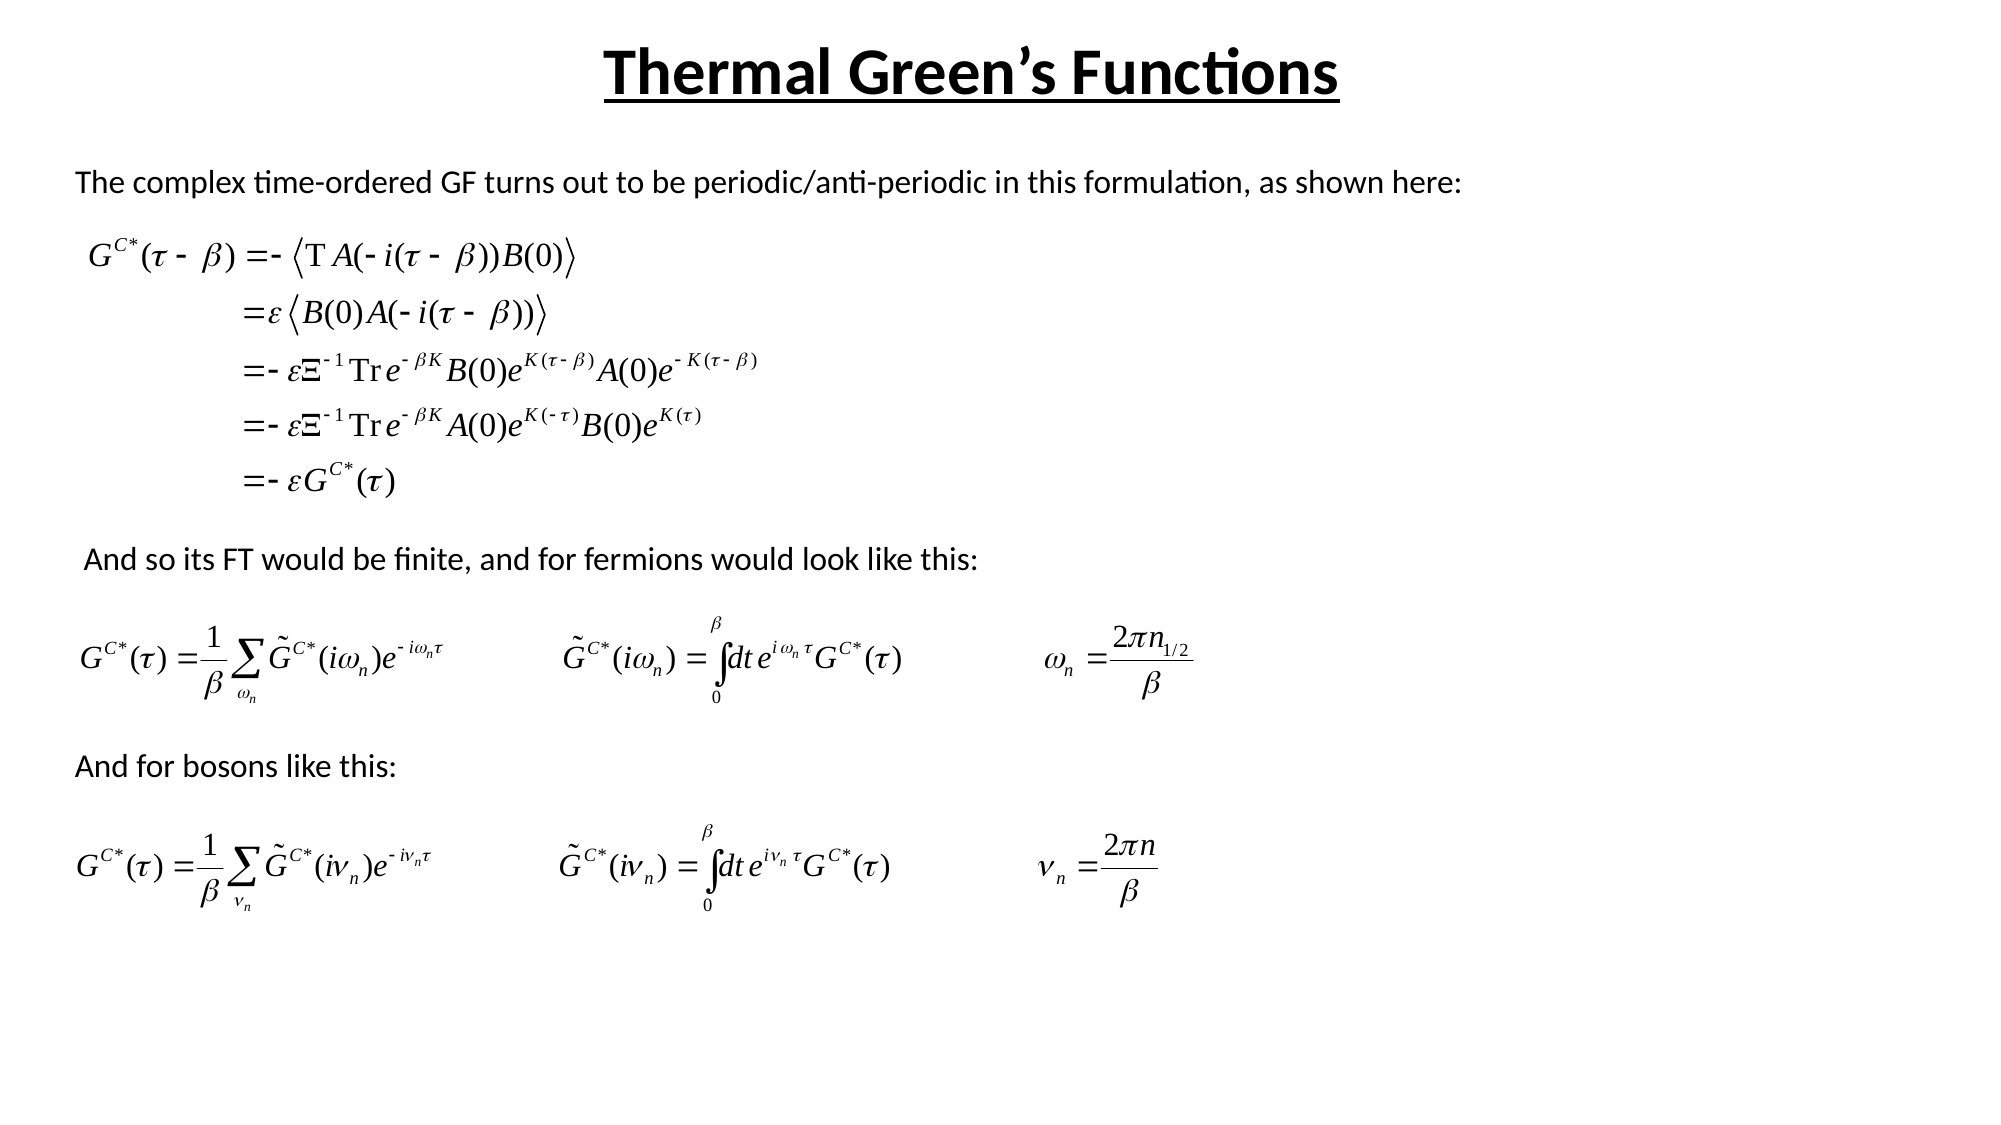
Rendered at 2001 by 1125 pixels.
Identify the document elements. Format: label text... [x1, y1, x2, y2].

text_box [71, 817, 1164, 920]
text_box The complex time-ordered GF turns out to be periodic/anti-periodic in this formulation, as shown here: [60, 152, 1516, 208]
text_box And for bosons like this: [60, 736, 925, 791]
text_box And so its FT would be finite, and for fermions would look like this: [68, 529, 1216, 585]
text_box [83, 229, 768, 506]
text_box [75, 609, 1200, 712]
text_box Thermal Green’s Functions [589, 20, 1446, 116]
